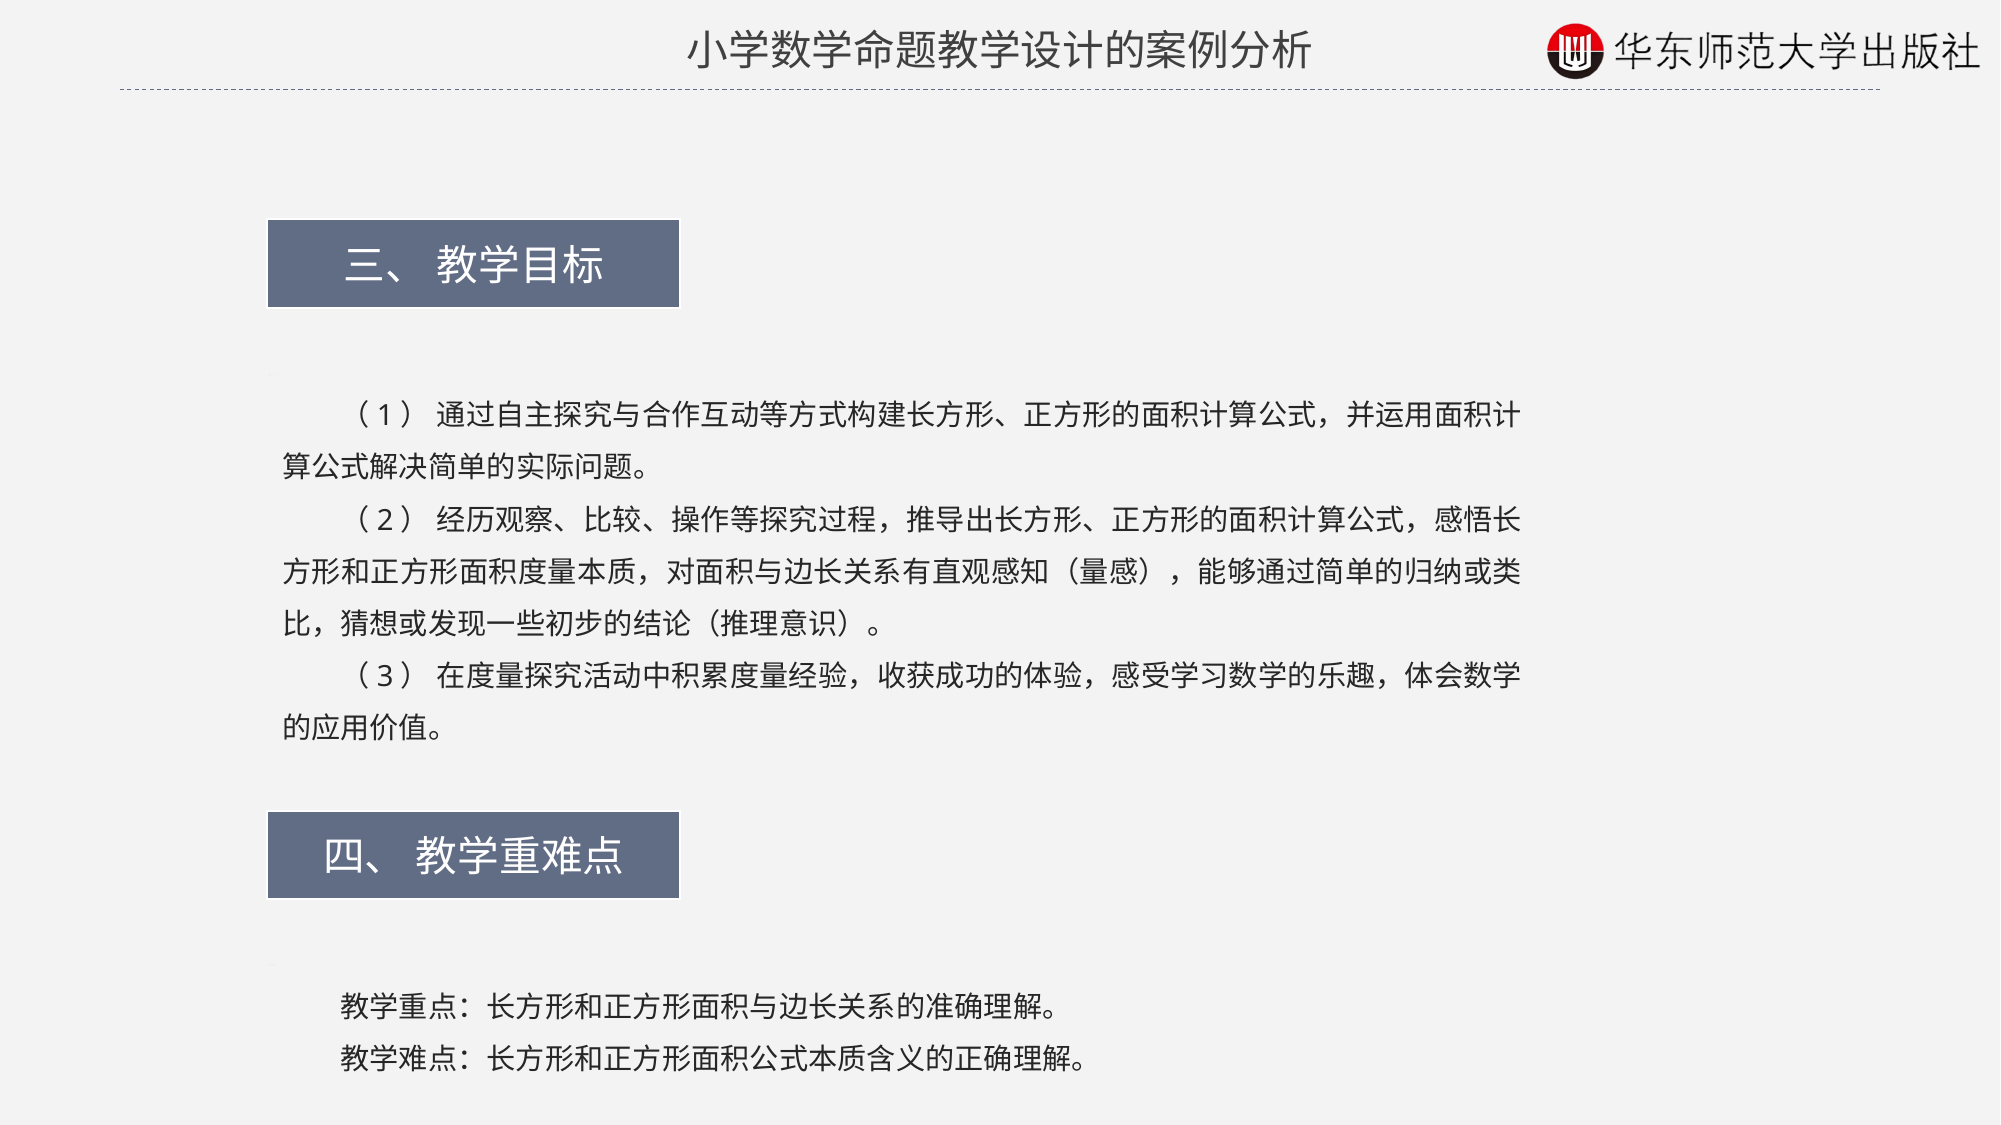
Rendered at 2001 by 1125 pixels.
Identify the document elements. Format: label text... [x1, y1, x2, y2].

text_box （1） 通过自主探究与合作互动等方式构建长方形、正方形的面积计算公式，并运用面积计算公式解决简单的实际问题。 （2） 经历观察、比较、操作等探究过程，推导出长方形、正方形的面积计算公式，感悟长方形和正方形面积度量本质，对面积与边长关系有直观感知（量感），能够通过简单的归纳或类比，猜想或发现一些初步的结论（推理意识）。 （3） 在度量探究活动中积累度量经验，收获成功的体验，感受学习数学的乐趣，体会数学的应用价值。 [267, 372, 1537, 752]
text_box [1536, 13, 1989, 83]
text_box 小学数学命题教学设计的案例分析 [680, 23, 1320, 74]
text_box 四、 教学重难点 [266, 810, 681, 900]
text_box 教学重点：长方形和正方形面积与边长关系的准确理解。 教学难点：长方形和正方形面积公式本质含义的正确理解。 [267, 963, 1537, 1083]
text_box 三、 教学目标 [266, 218, 681, 309]
